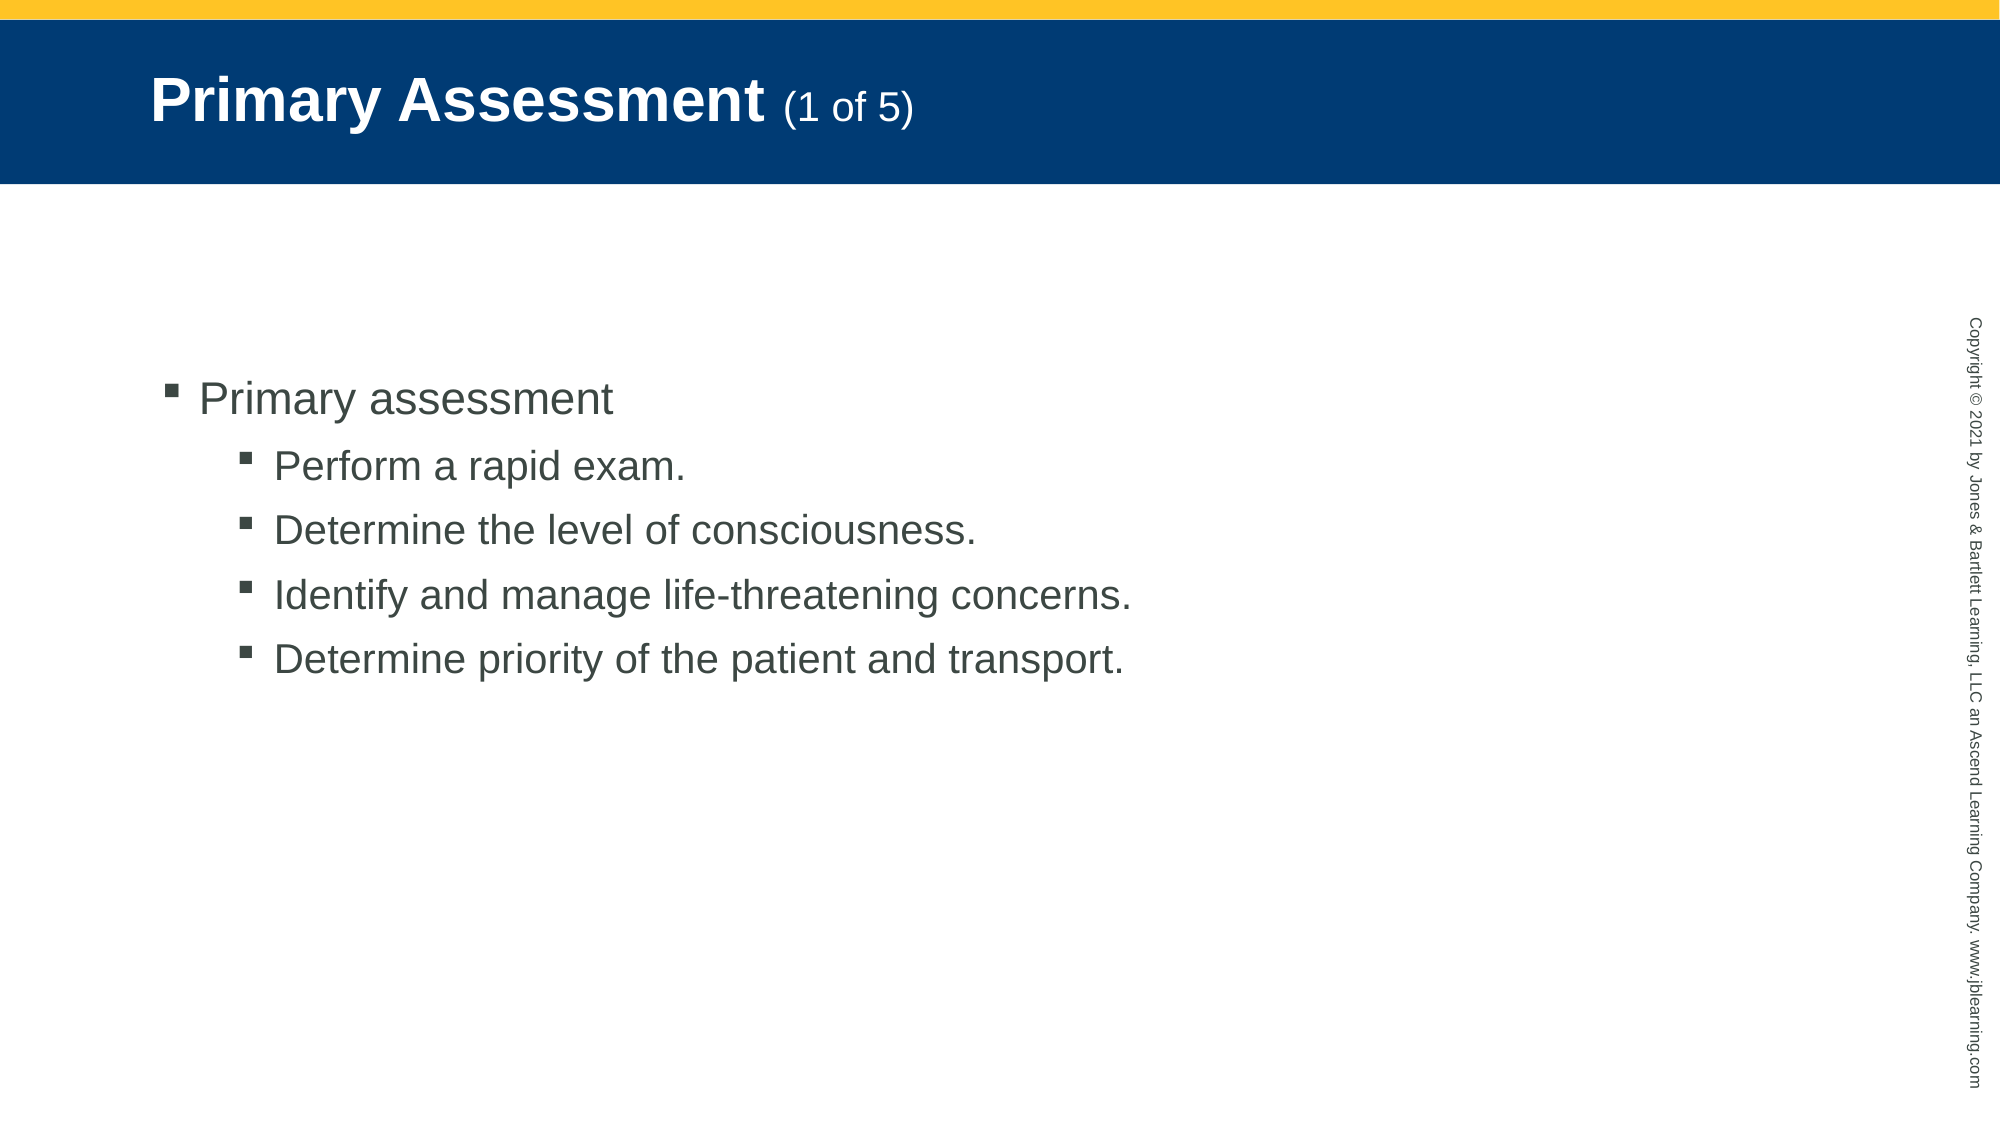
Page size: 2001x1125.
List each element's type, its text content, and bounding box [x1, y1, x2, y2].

title Primary Assessment (1 of 5) [0, 19, 2000, 185]
list Primary assessment Perform a rapid exam. Determine the level of consciousness. Identify and manage life-threatening concerns. Determine priority of the patient and transport. [146, 361, 1859, 1016]
